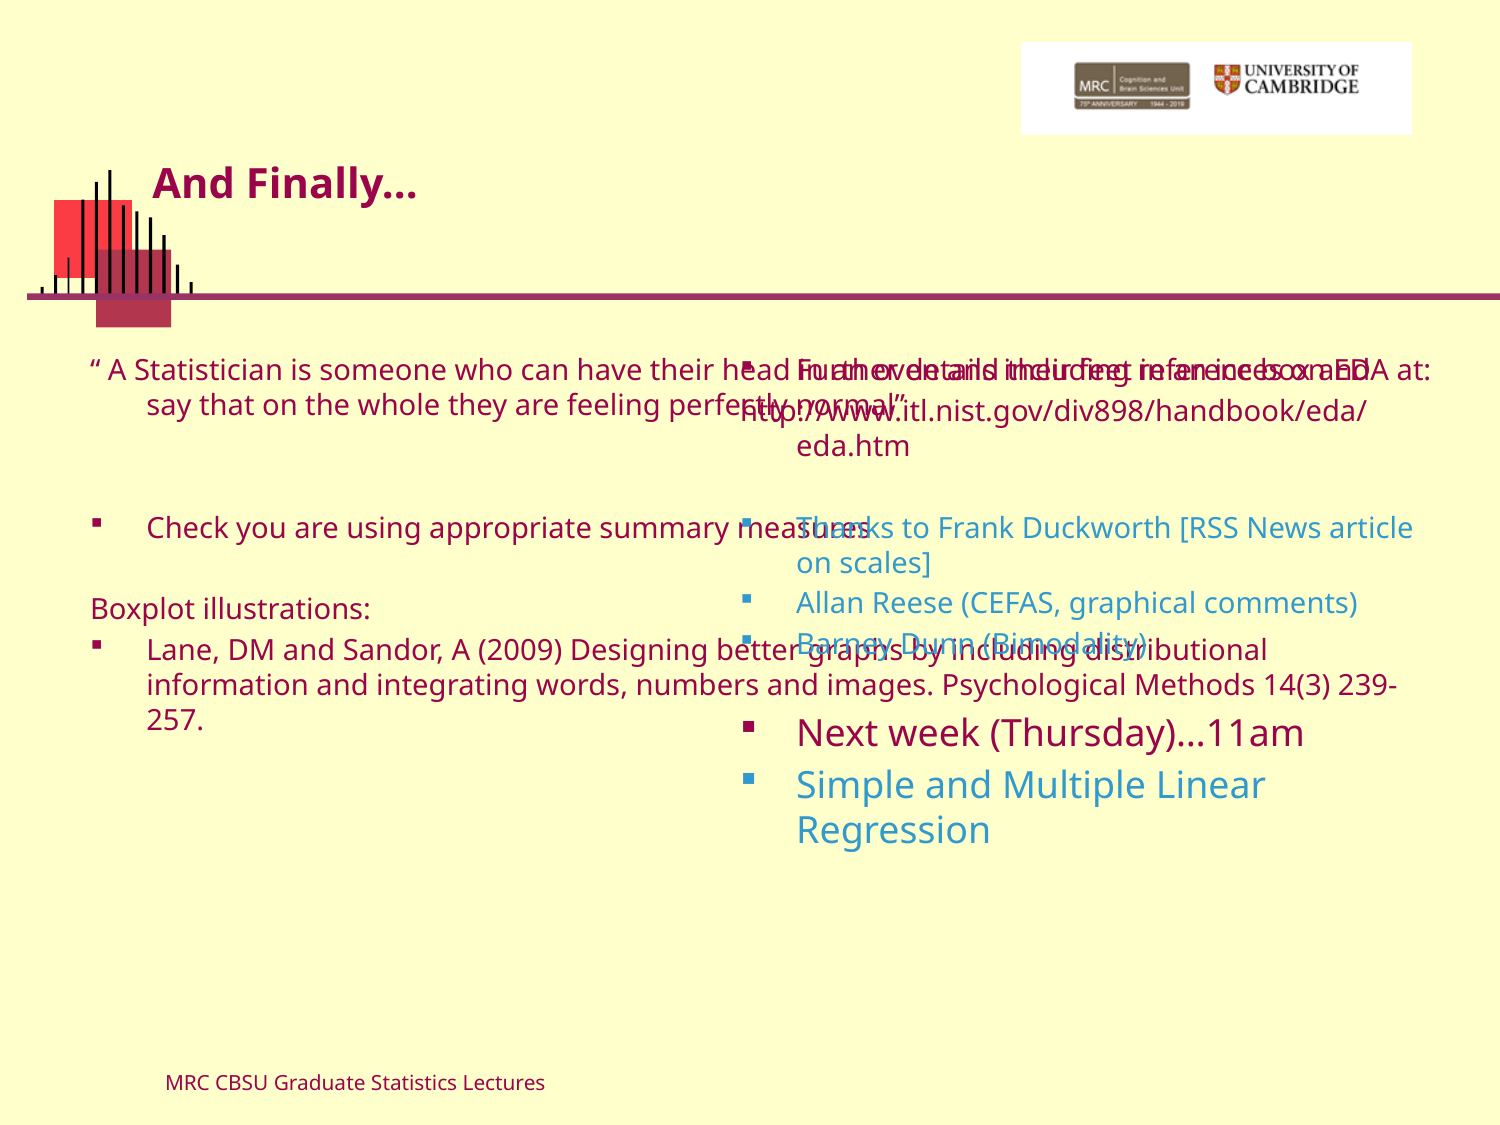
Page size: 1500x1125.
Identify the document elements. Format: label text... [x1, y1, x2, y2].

footer MRC CBSU Graduate Statistics Lectures [149, 1062, 988, 1101]
list Further details including references on EDA at: http://www.itl.nist.gov/div898/handbook/eda/eda.htm Thanks to Frank Duckworth [RSS News article on scales] Allan Reese (CEFAS, graphical comments) Barney Dunn (Bimodality) Next week (Thursday)…11am Simple and Multiple Linear Regression [725, 262, 1463, 1038]
title And Finally... [137, 137, 988, 233]
picture [1021, 42, 1412, 135]
list “ A Statistician is someone who can have their head in an oven and their feet in an ice box and say that on the whole they are feeling perfectly normal” Check you are using appropriate summary measures Boxplot illustrations: Lane, DM and Sandor, A (2009) Designing better graphs by including distributional information and integrating words, numbers and images. Psychological Methods 14(3) 239-257. [75, 262, 725, 1038]
